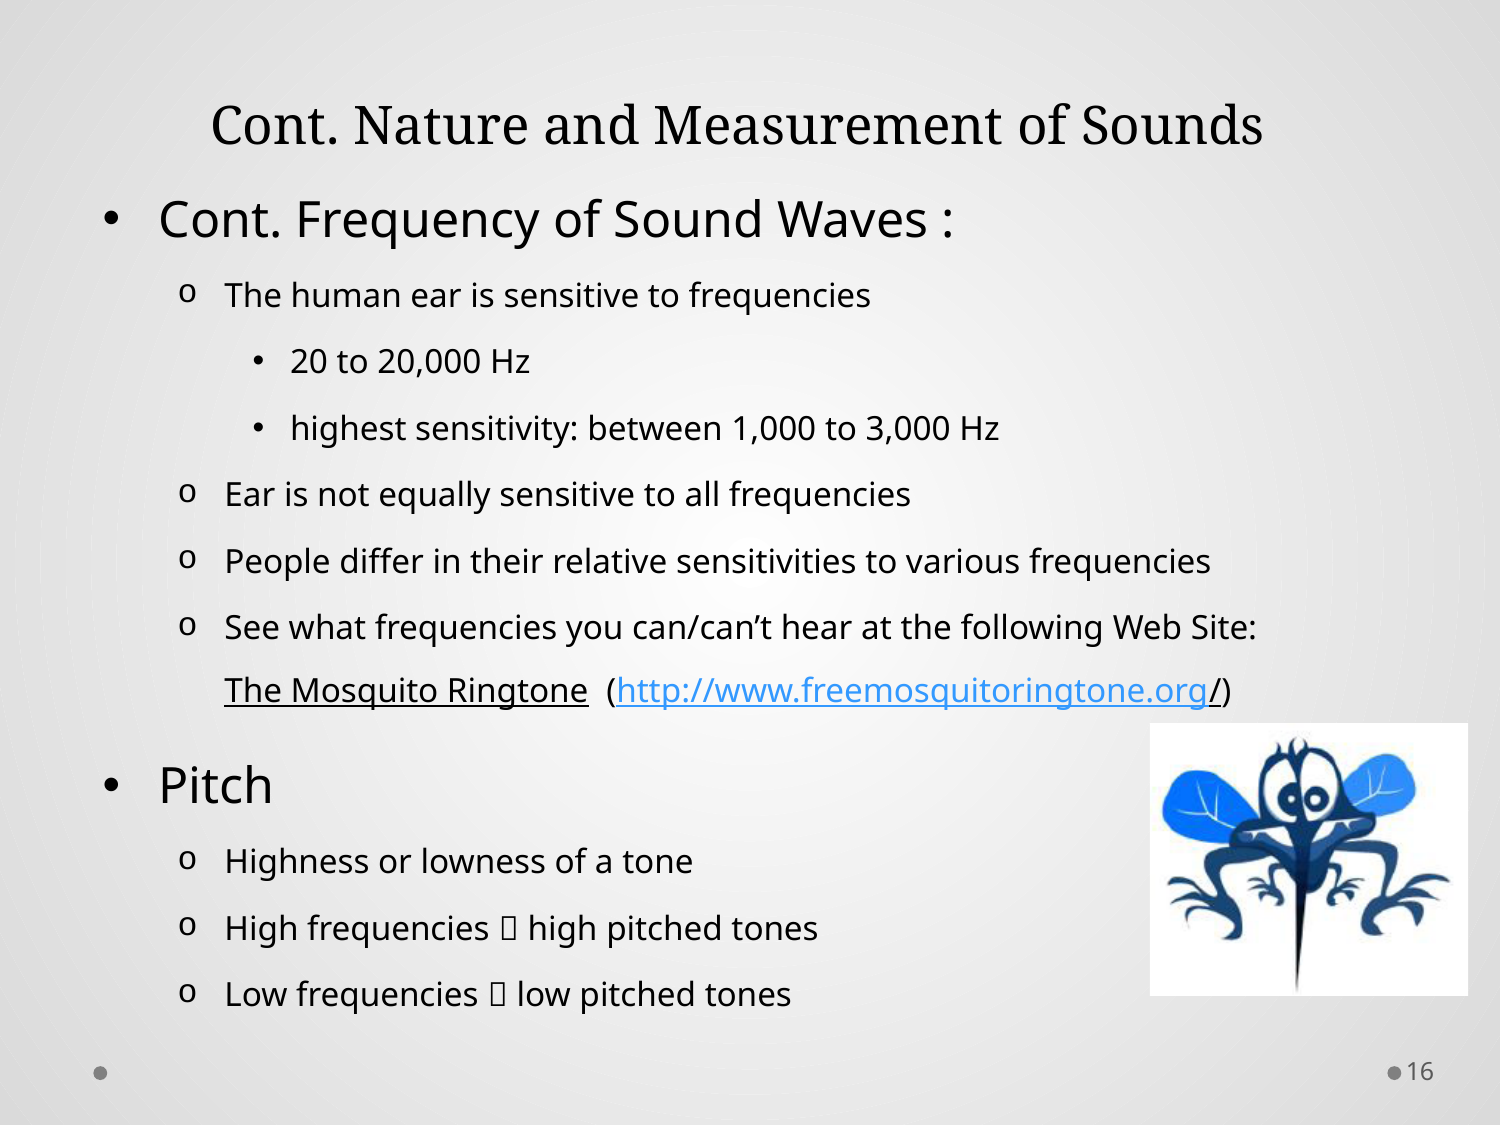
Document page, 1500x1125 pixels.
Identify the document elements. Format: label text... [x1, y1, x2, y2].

title Cont. Nature and Measurement of Sounds [62, 62, 1413, 163]
list Cont. Frequency of Sound Waves : The human ear is sensitive to frequencies 20 to 20,000 Hz highest sensitivity: between 1,000 to 3,000 Hz Ear is not equally sensitive to all frequencies People differ in their relative sensitivities to various frequencies See what frequencies you can/can’t hear at the following Web Site: The Mosquito Ringtone (http://www.freemosquitoringtone.org/) Pitch Highness or lowness of a tone High frequencies  high pitched tones Low frequencies  low pitched tones [87, 149, 1338, 1125]
picture [1149, 723, 1469, 996]
slide_number 16 [1401, 1042, 1494, 1103]
